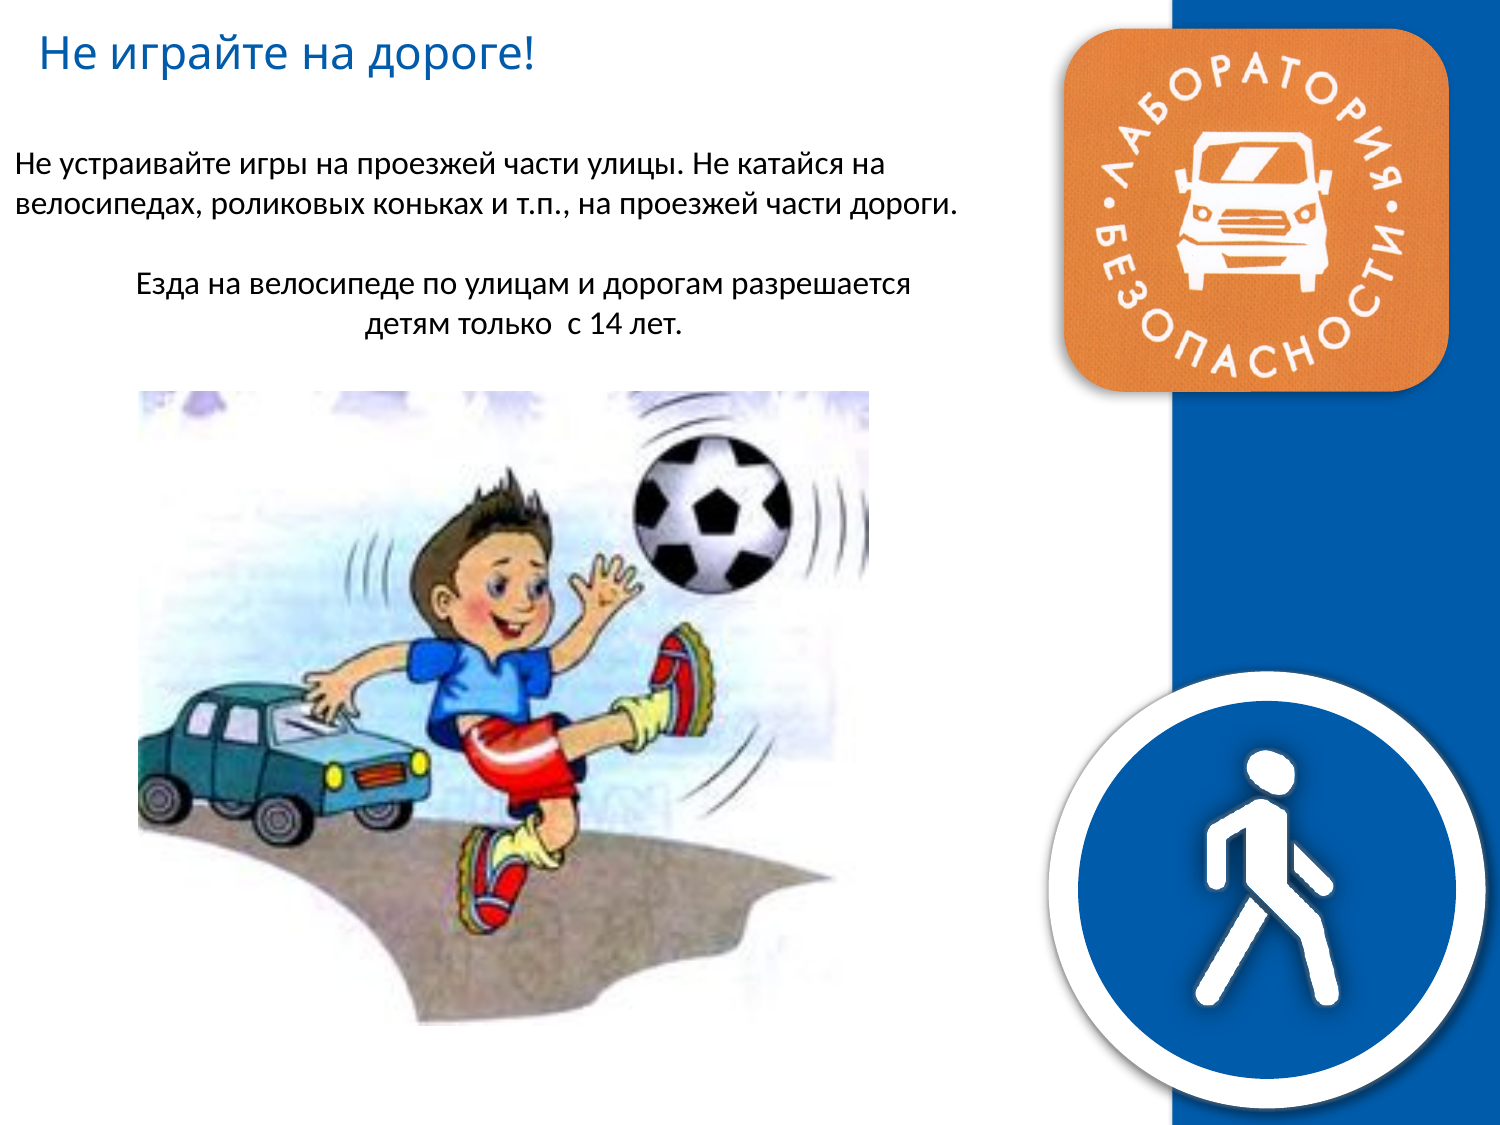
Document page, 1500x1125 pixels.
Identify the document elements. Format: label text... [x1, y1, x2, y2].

picture [138, 391, 869, 1026]
picture [1063, 28, 1449, 392]
text_box Не устраивайте игры на проезжей части улицы. Не катайся на велосипедах, роликовых коньках и т.п., на проезжей части дороги. Езда на велосипеде по улицам и дорогам разрешается детям только с 14 лет. [0, 134, 1048, 349]
text_box Не играйте на дороге! [23, 16, 1048, 87]
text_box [1048, 0, 1500, 1125]
